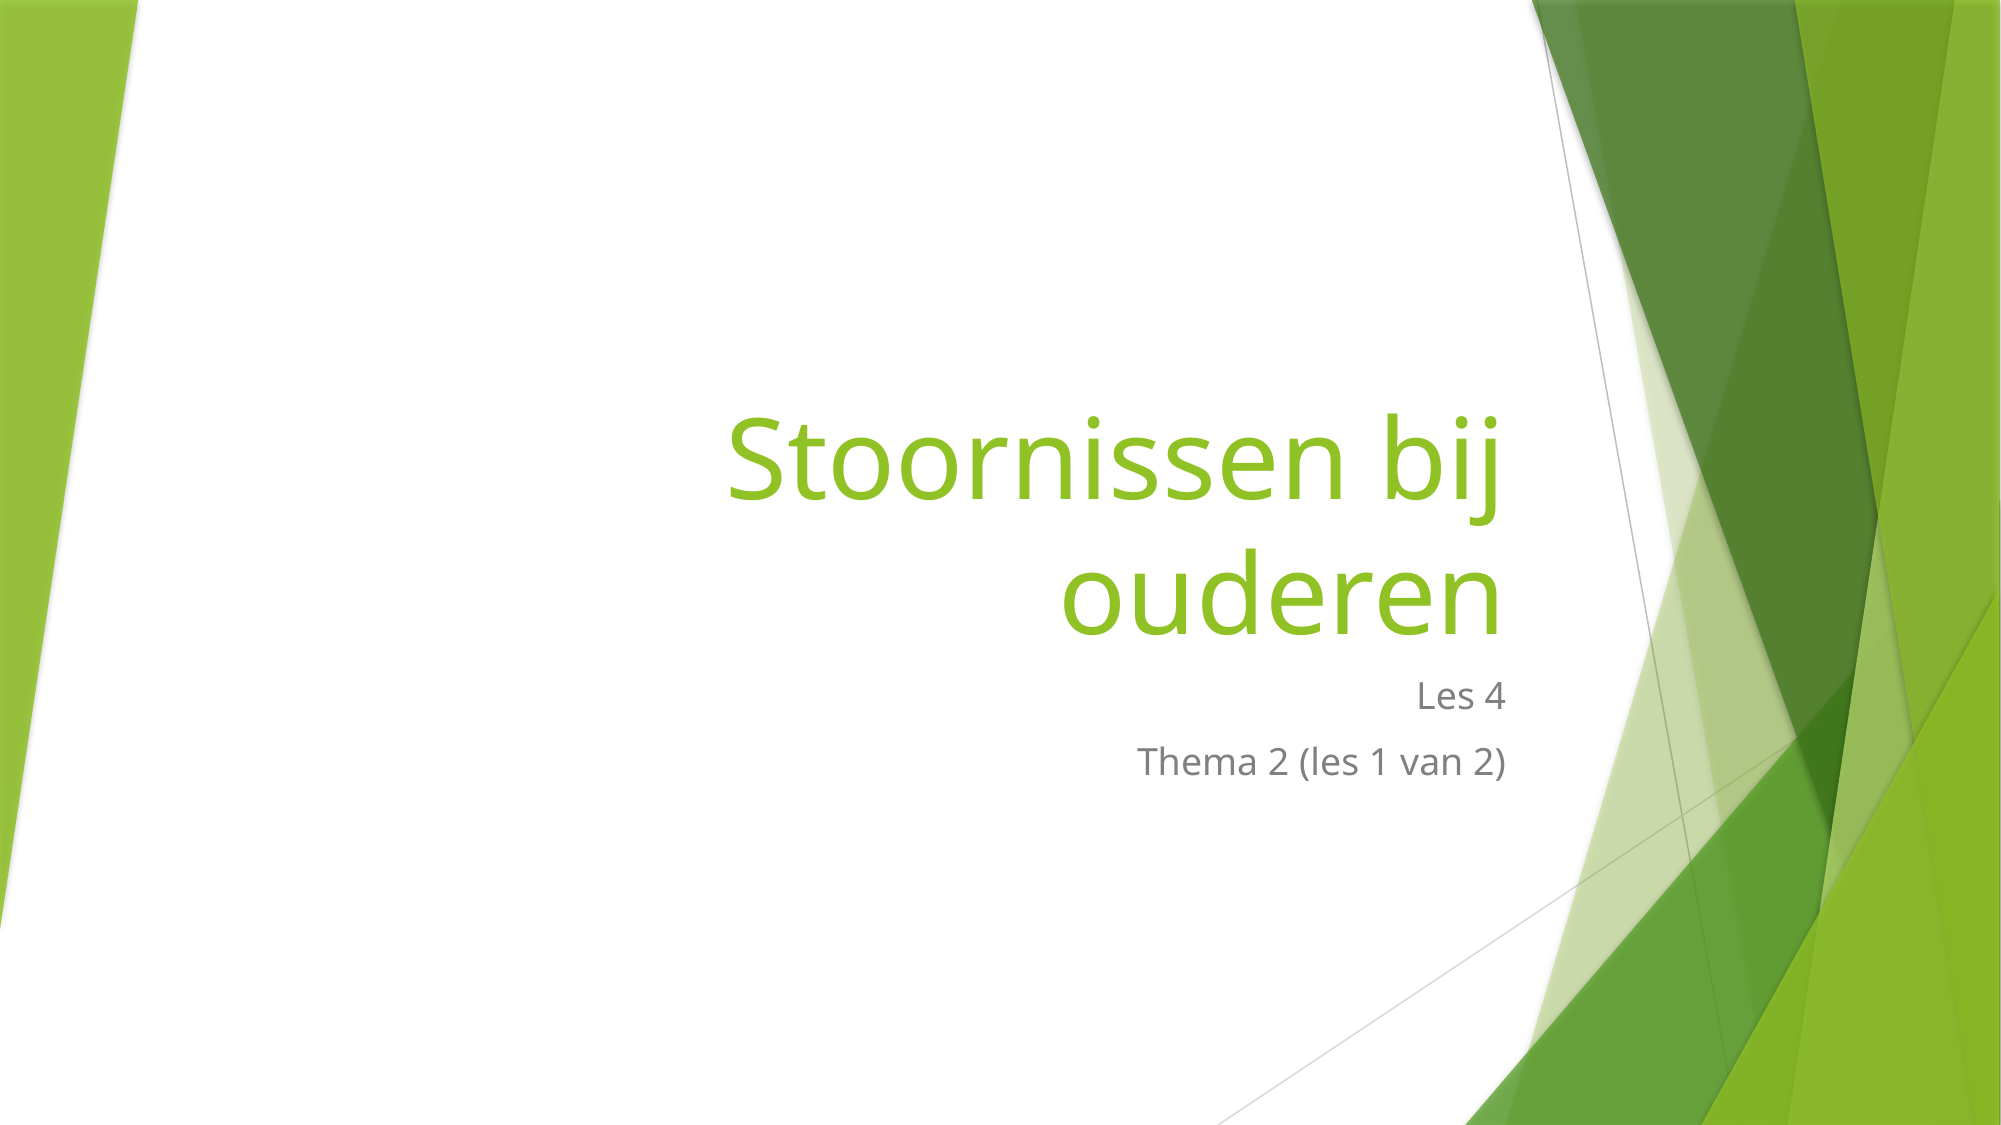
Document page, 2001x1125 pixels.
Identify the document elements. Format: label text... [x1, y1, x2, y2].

subtitle Les 4 Thema 2 (les 1 van 2) [247, 664, 1522, 845]
title Stoornissen bij ouderen [247, 394, 1522, 664]
